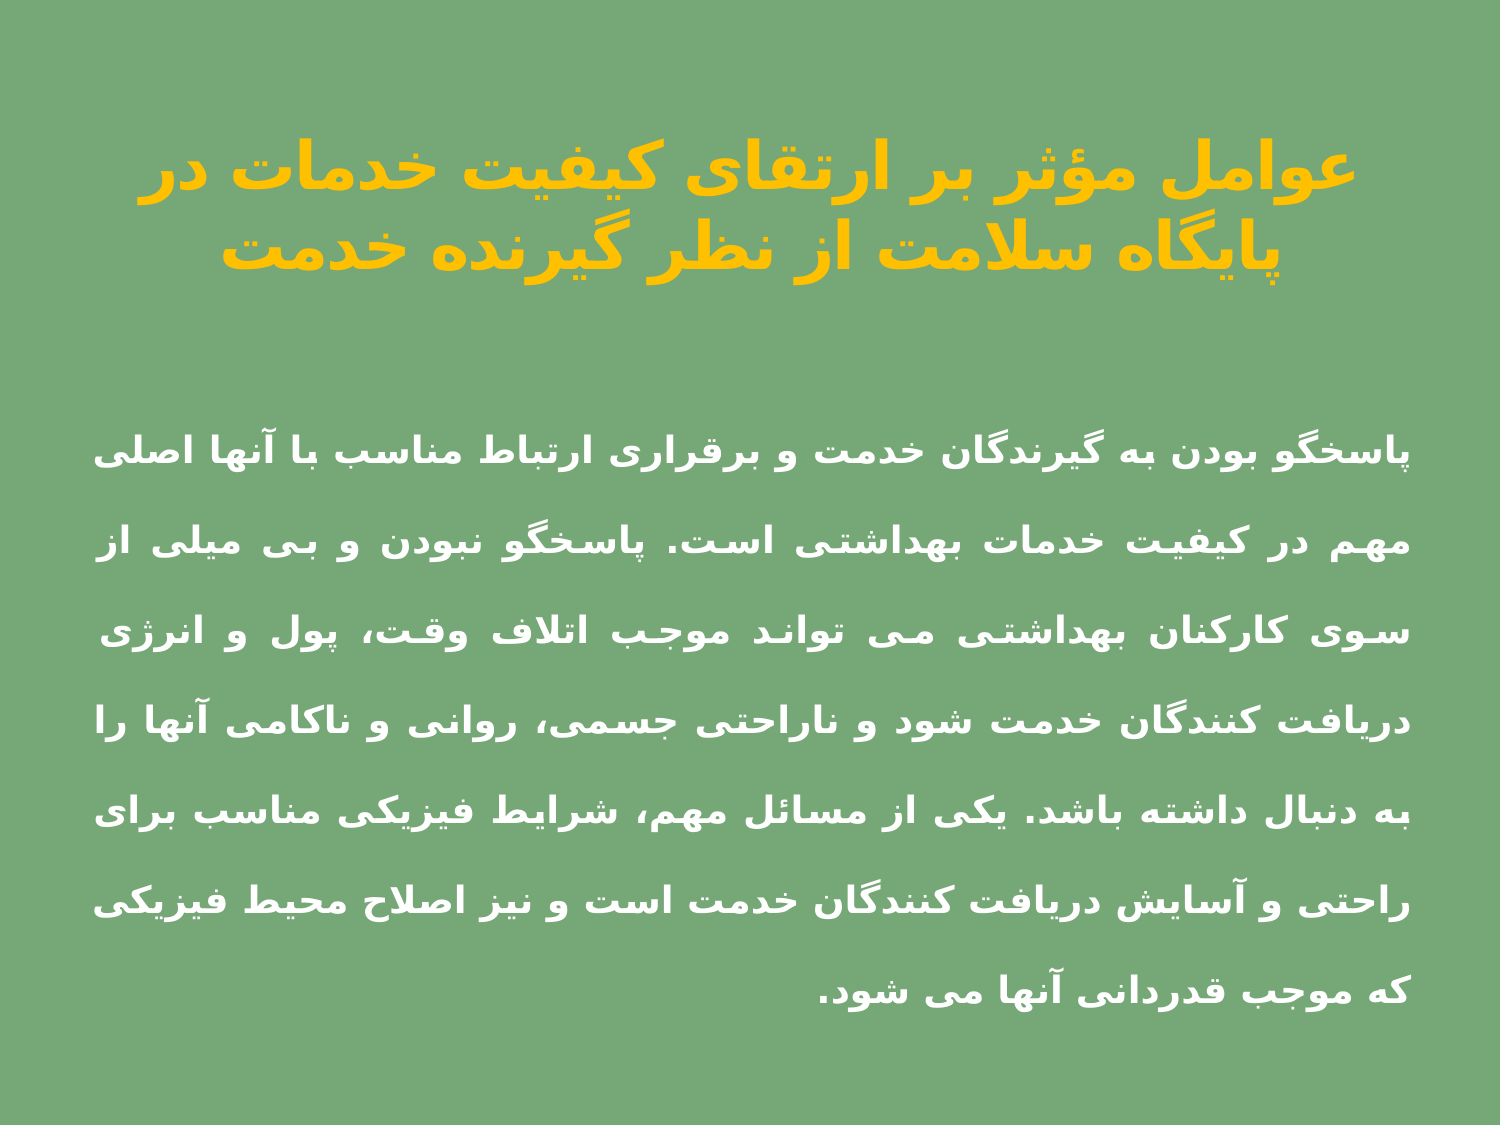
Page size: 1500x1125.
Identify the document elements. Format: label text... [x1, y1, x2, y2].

title عوامل مؤثر بر ارتقای کیفیت خدمات در پایگاه سلامت از نظر گیرنده خدمت [76, 89, 1427, 290]
list پاسخگو بودن به گیرندگان خدمت و برقراری ارتباط مناسب با آنها اصلی مهم در کیفیت خدمات بهداشتی است. پاسخگو نبودن و بی میلی از سوی کارکنان بهداشتی می تواند موجب اتلاف وقت، پول و انرژی دریافت کنندگان خدمت شود و ناراحتی جسمی، روانی و ناکامی آنها را به دنبال داشته باشد. یکی از مسائل مهم، شرایط فیزیکی مناسب برای راحتی و آسایش دریافت کنندگان خدمت است و نیز اصلاح محیط فیزیکی که موجب قدردانی آنها می شود. [76, 373, 1427, 946]
